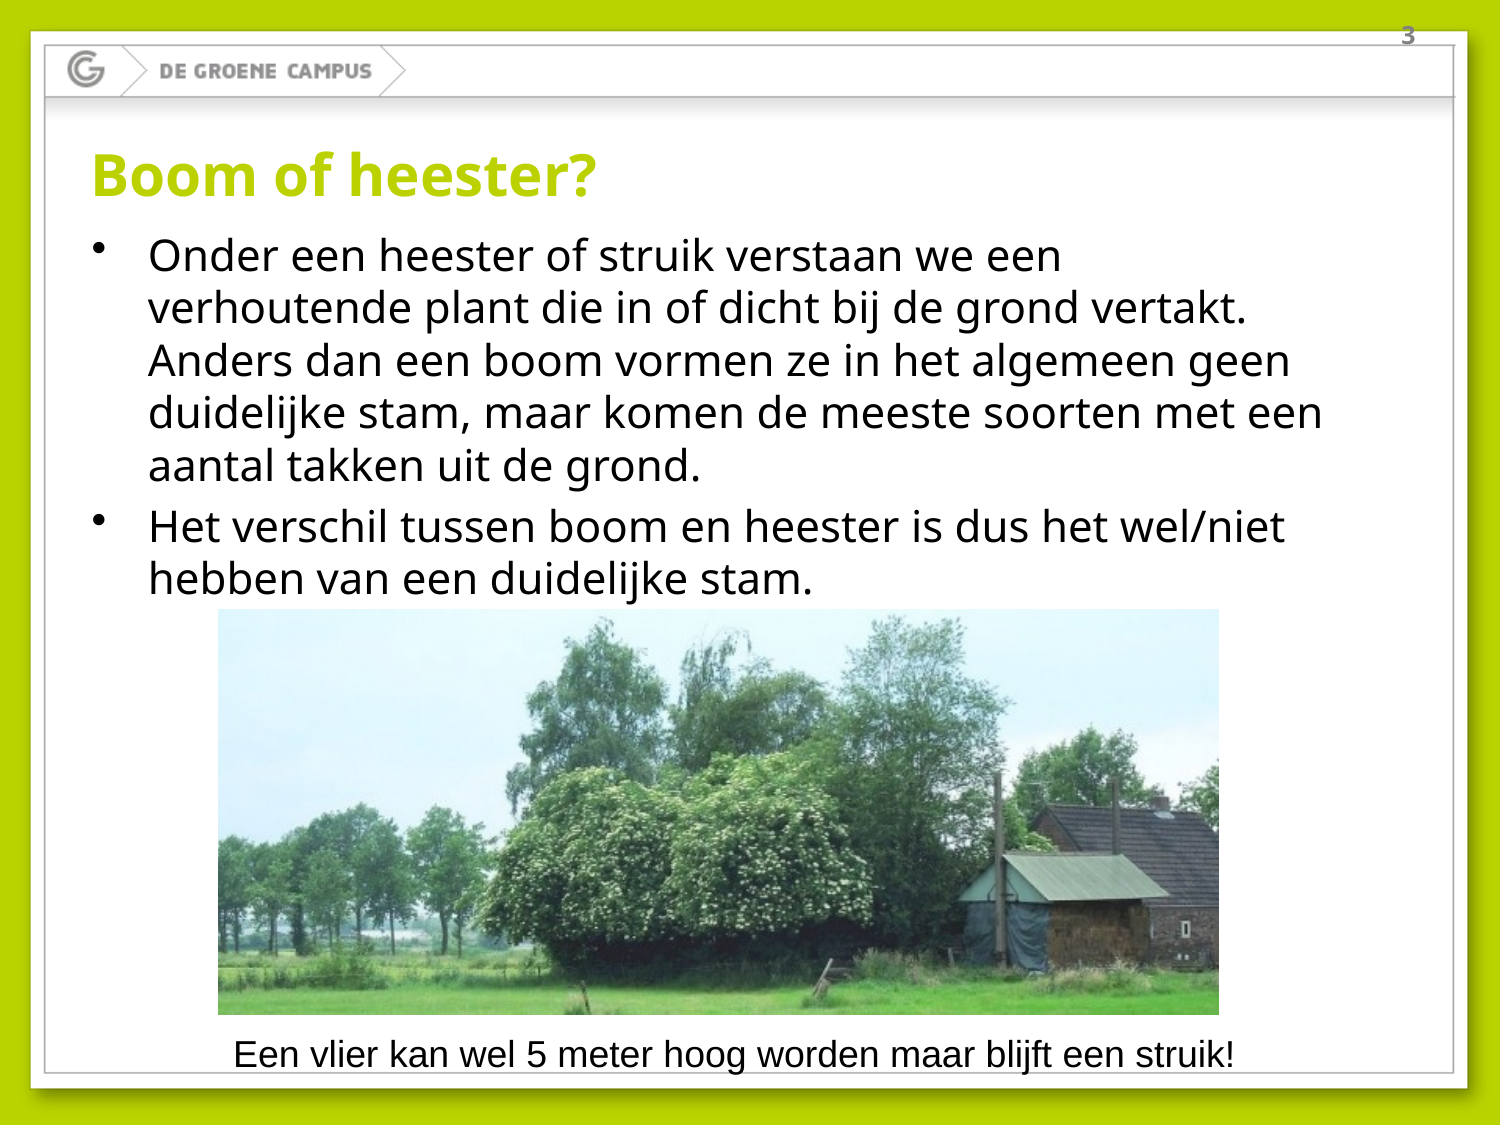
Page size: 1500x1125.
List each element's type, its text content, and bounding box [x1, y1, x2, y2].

slide_number 3 [1080, 11, 1431, 91]
list Onder een heester of struik verstaan we een verhoutende plant die in of dicht bij de grond vertakt. Anders dan een boom vormen ze in het algemeen geen duidelijke stam, maar komen de meeste soorten met een aantal takken uit de grond. Het verschil tussen boom en heester is dus het wel/niet hebben van een duidelijke stam. [76, 219, 1353, 634]
text_box Een vlier kan wel 5 meter hoog worden maar blijft een struik! [218, 1023, 1258, 1083]
title Boom of heester? [74, 79, 1351, 268]
picture [0, 0, 1500, 1125]
